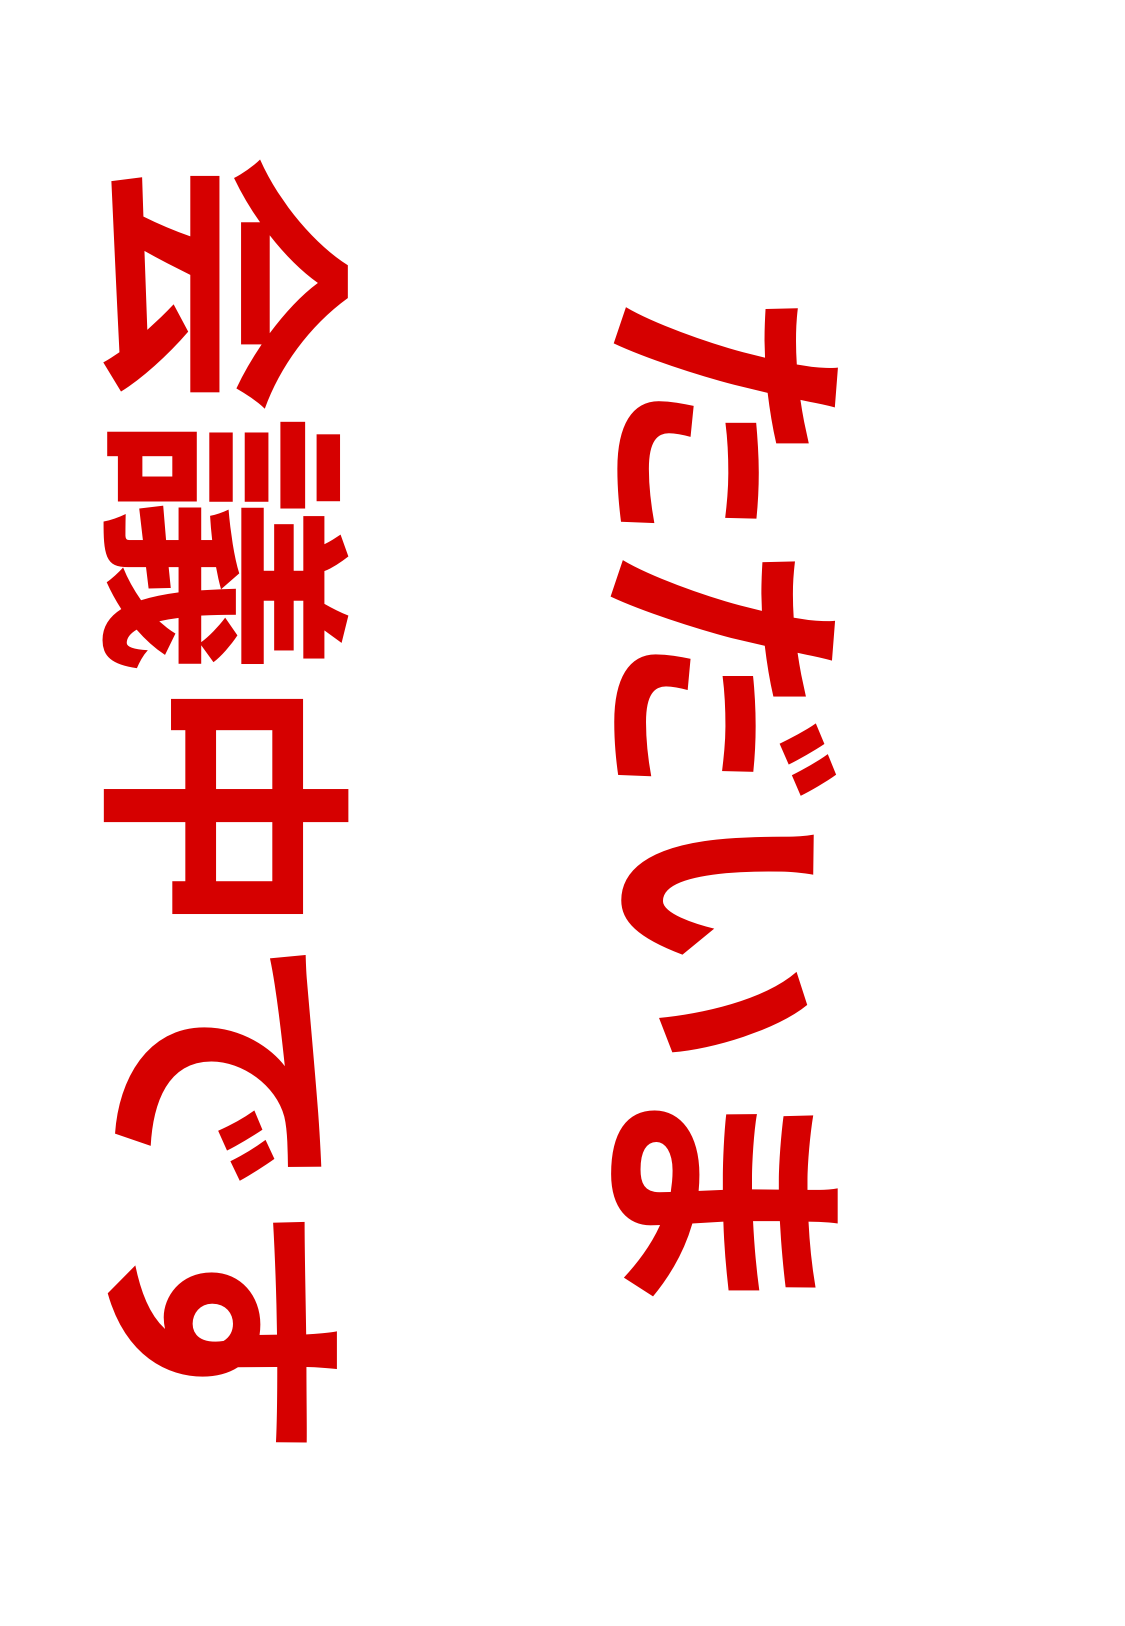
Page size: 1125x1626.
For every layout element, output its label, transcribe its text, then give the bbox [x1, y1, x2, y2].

text_box ただいま 会議中です [67, 139, 1061, 1475]
